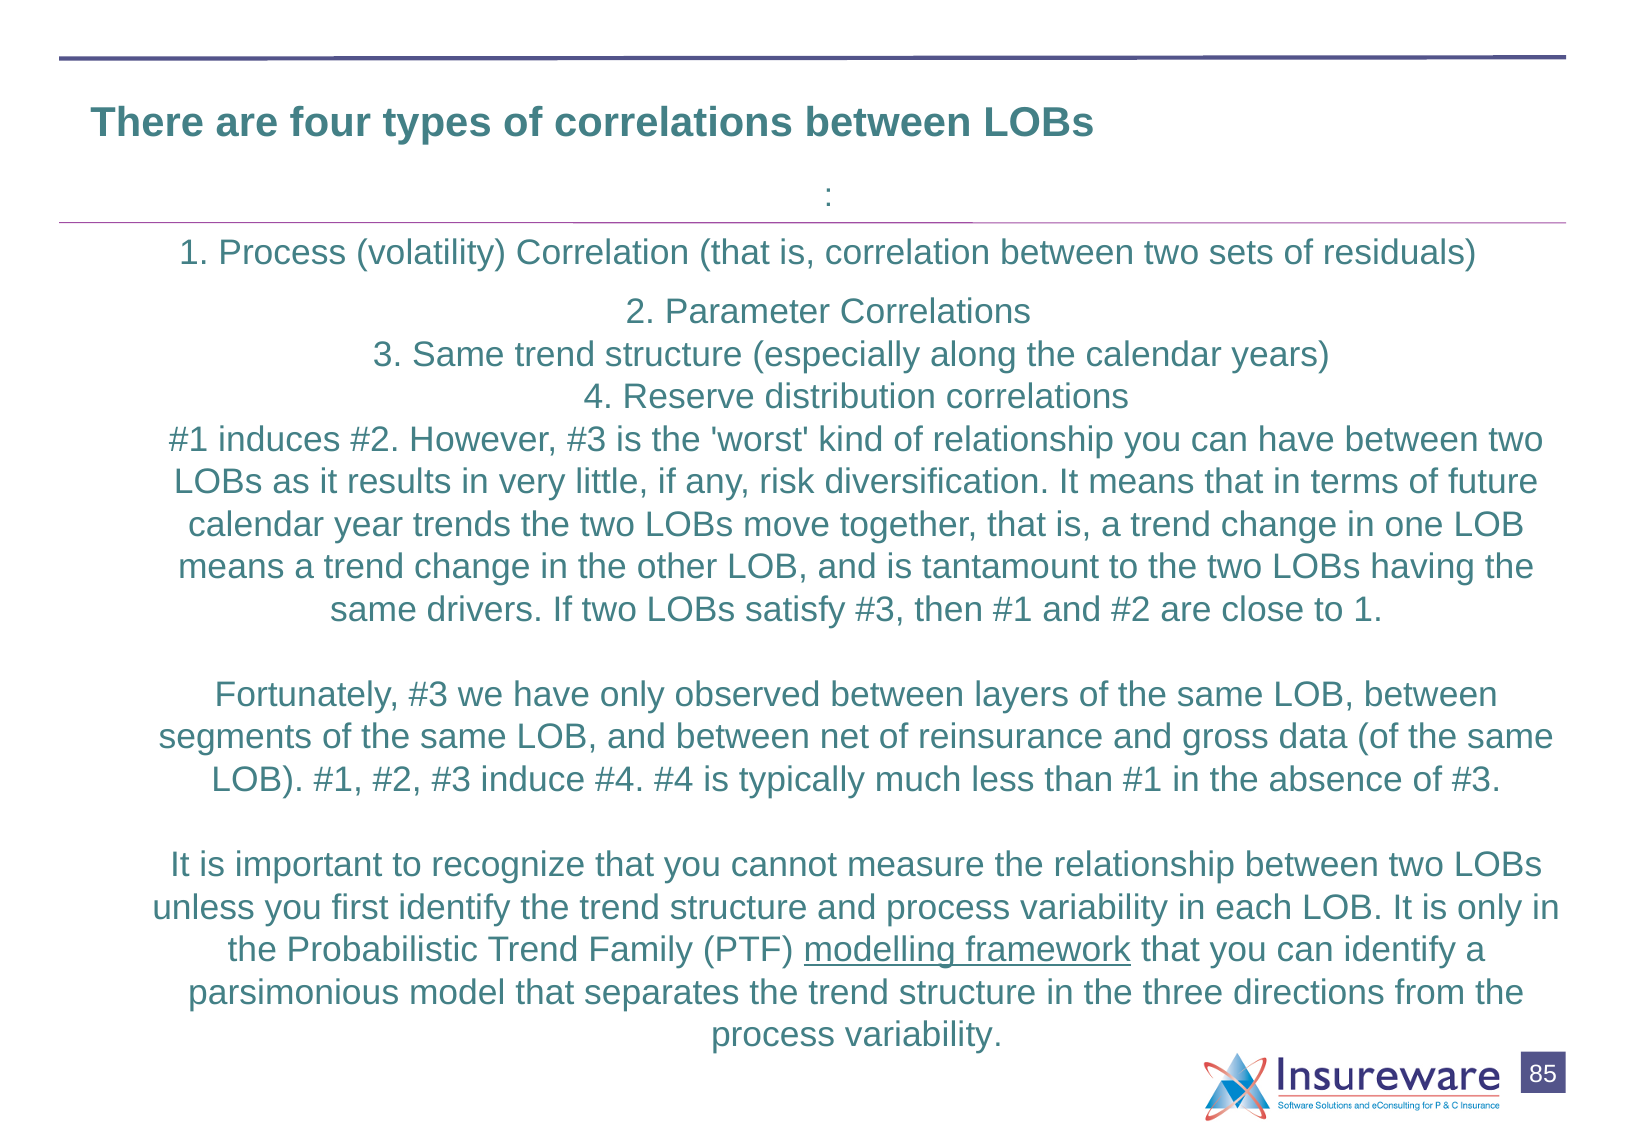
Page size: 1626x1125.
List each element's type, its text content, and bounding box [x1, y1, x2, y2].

title There are four types of correlations between LOBs [90, 79, 1568, 138]
picture [1202, 1071, 1500, 1122]
list : 1. Process (volatility) Correlation (that is, correlation between two sets of residuals) 2. Parameter Correlations 3. Same trend structure (especially along the calendar years) 4. Reserve distribution correlations #1 induces #2. However, #3 is the 'worst' kind of relationship you can have between two LOBs as it results in very little, if any, risk diversification. It means that in terms of future calendar year trends the two LOBs move together, that is, a trend change in one LOB means a trend change in the other LOB, and is tantamount to the two LOBs having the same drivers. If two LOBs satisfy #3, then #1 and #2 are close to 1. Fortunately, #3 we have only observed between layers of the same LOB, between segments of the same LOB, and between net of reinsurance and gross data (of the same LOB). #1, #2, #3 induce #4. #4 is typically much less than #1 in the absence of #3. It is important to recognize that you cannot measure the relationship between two LOBs unless you first identify the trend structure and process variability in each LOB. It is only in the Probabilistic Trend Family (PTF) modelling framework that you can identify a parsimonious model that separates the trend structure in the three directions from the process variability. [90, 172, 1568, 1071]
slide_number 84 [1520, 1051, 1566, 1093]
